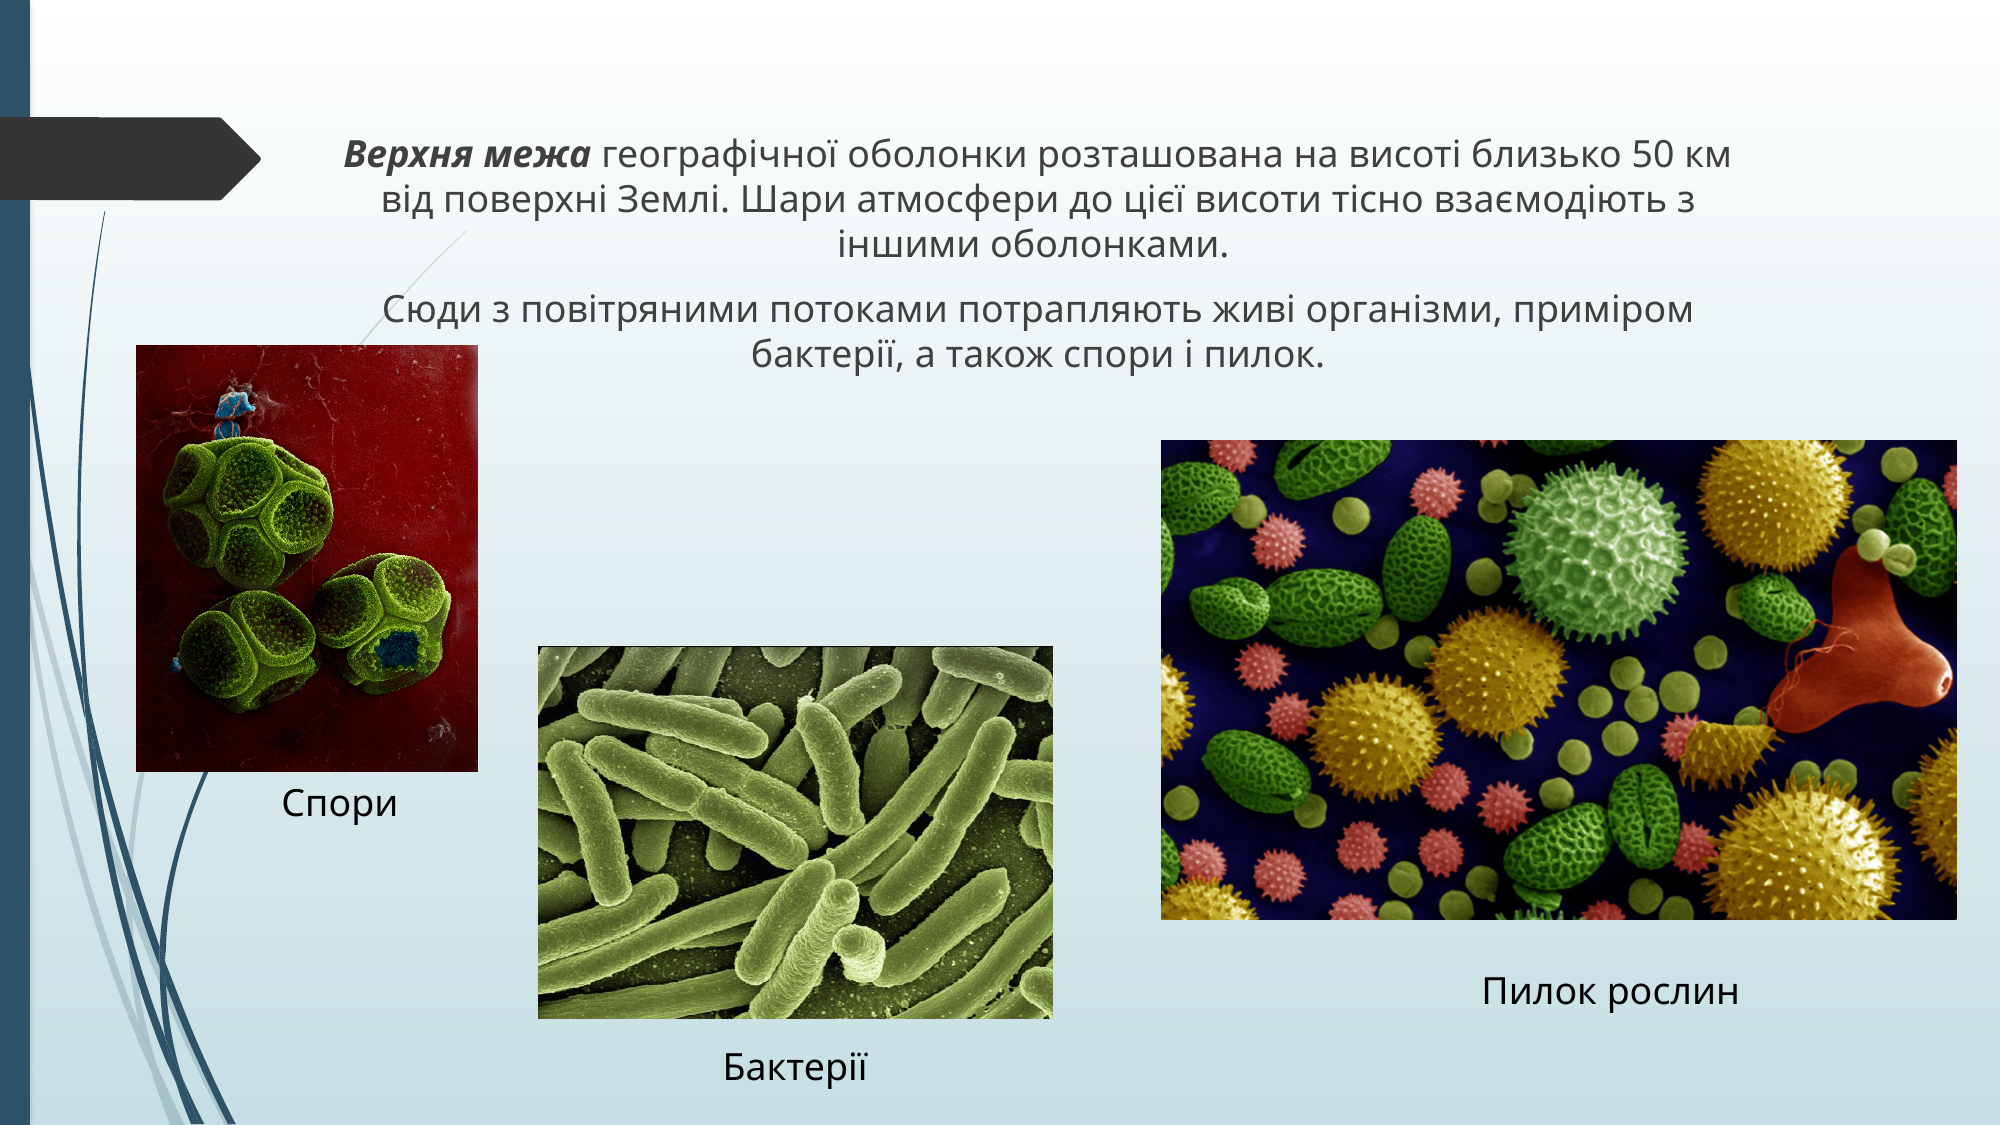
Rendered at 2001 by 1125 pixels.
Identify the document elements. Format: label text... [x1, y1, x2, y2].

text_box Пилок рослин [1466, 959, 1766, 1019]
picture [136, 345, 479, 772]
picture [537, 646, 1054, 1019]
text_box Бактерії [708, 1035, 883, 1096]
picture [1161, 440, 1957, 920]
text_box Спори [266, 779, 424, 832]
list Верхня межа географічної оболонки розташована на висоті близько 50 км від поверхні Землі. Шари атмосфери до цієї висоти тісно взає­модіють з іншими оболонками. Сюди з повітряними потоками потрап­ляють живі організми, приміром бактерії, а також спори і пилок. [306, 121, 1770, 743]
